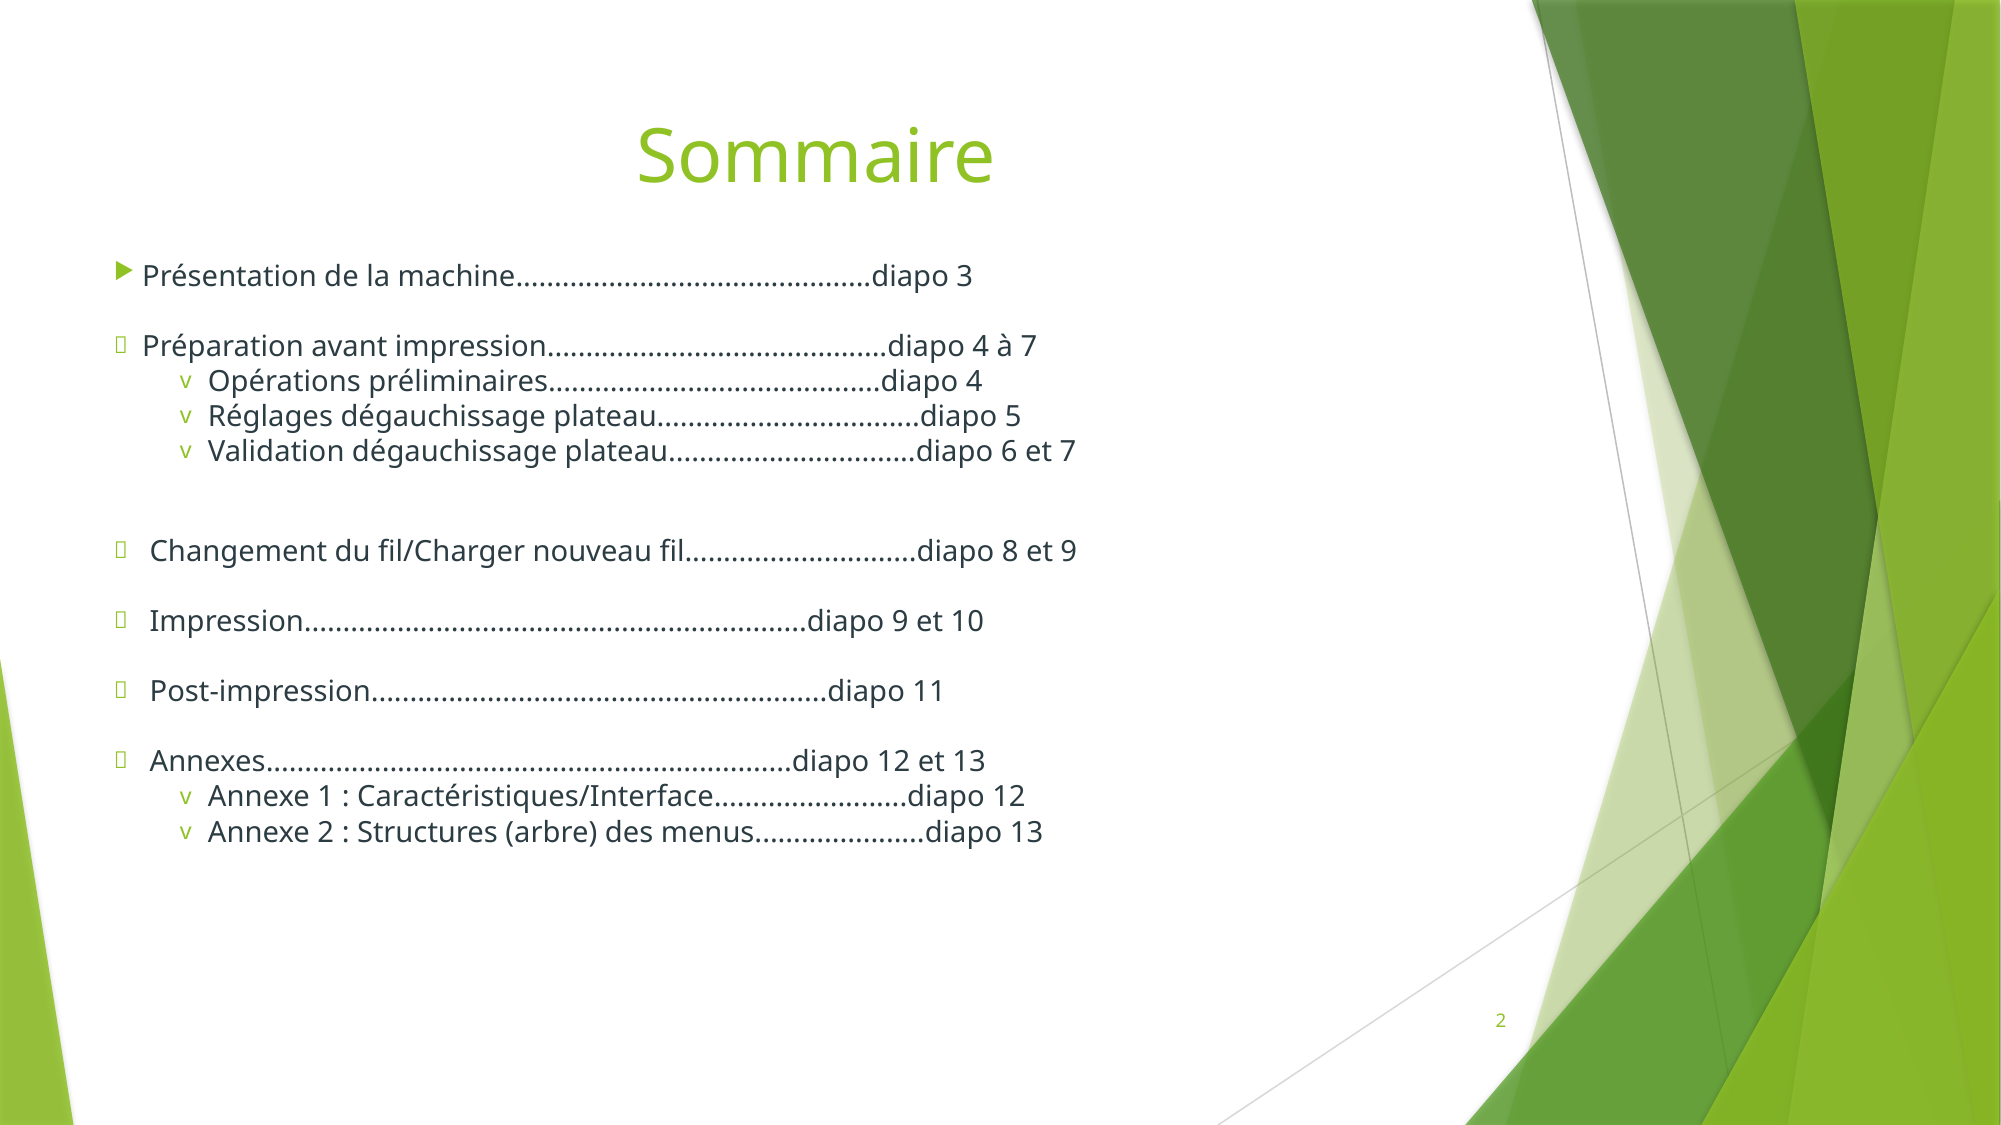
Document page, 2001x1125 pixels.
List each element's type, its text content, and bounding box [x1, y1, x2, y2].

title Sommaire [111, 99, 1522, 249]
slide_number 2 [1409, 991, 1522, 1051]
list Présentation de la machine..............................................diapo 3 Préparation avant impression............................................diapo 4 à 7 Opérations préliminaires...........................................diapo 4 Réglages dégauchissage plateau..................................diapo 5 Validation dégauchissage plateau................................diapo 6 et 7 Changement du fil/Charger nouveau fil..............................diapo 8 et 9 Impression.................................................................diapo 9 et 10 Post-impression...........................................................diapo 11 Annexes....................................................................diapo 12 et 13 Annexe 1 : Caractéristiques/Interface.........................diapo 12 Annexe 2 : Structures (arbre) des menus......................diapo 13 [99, 249, 1786, 909]
